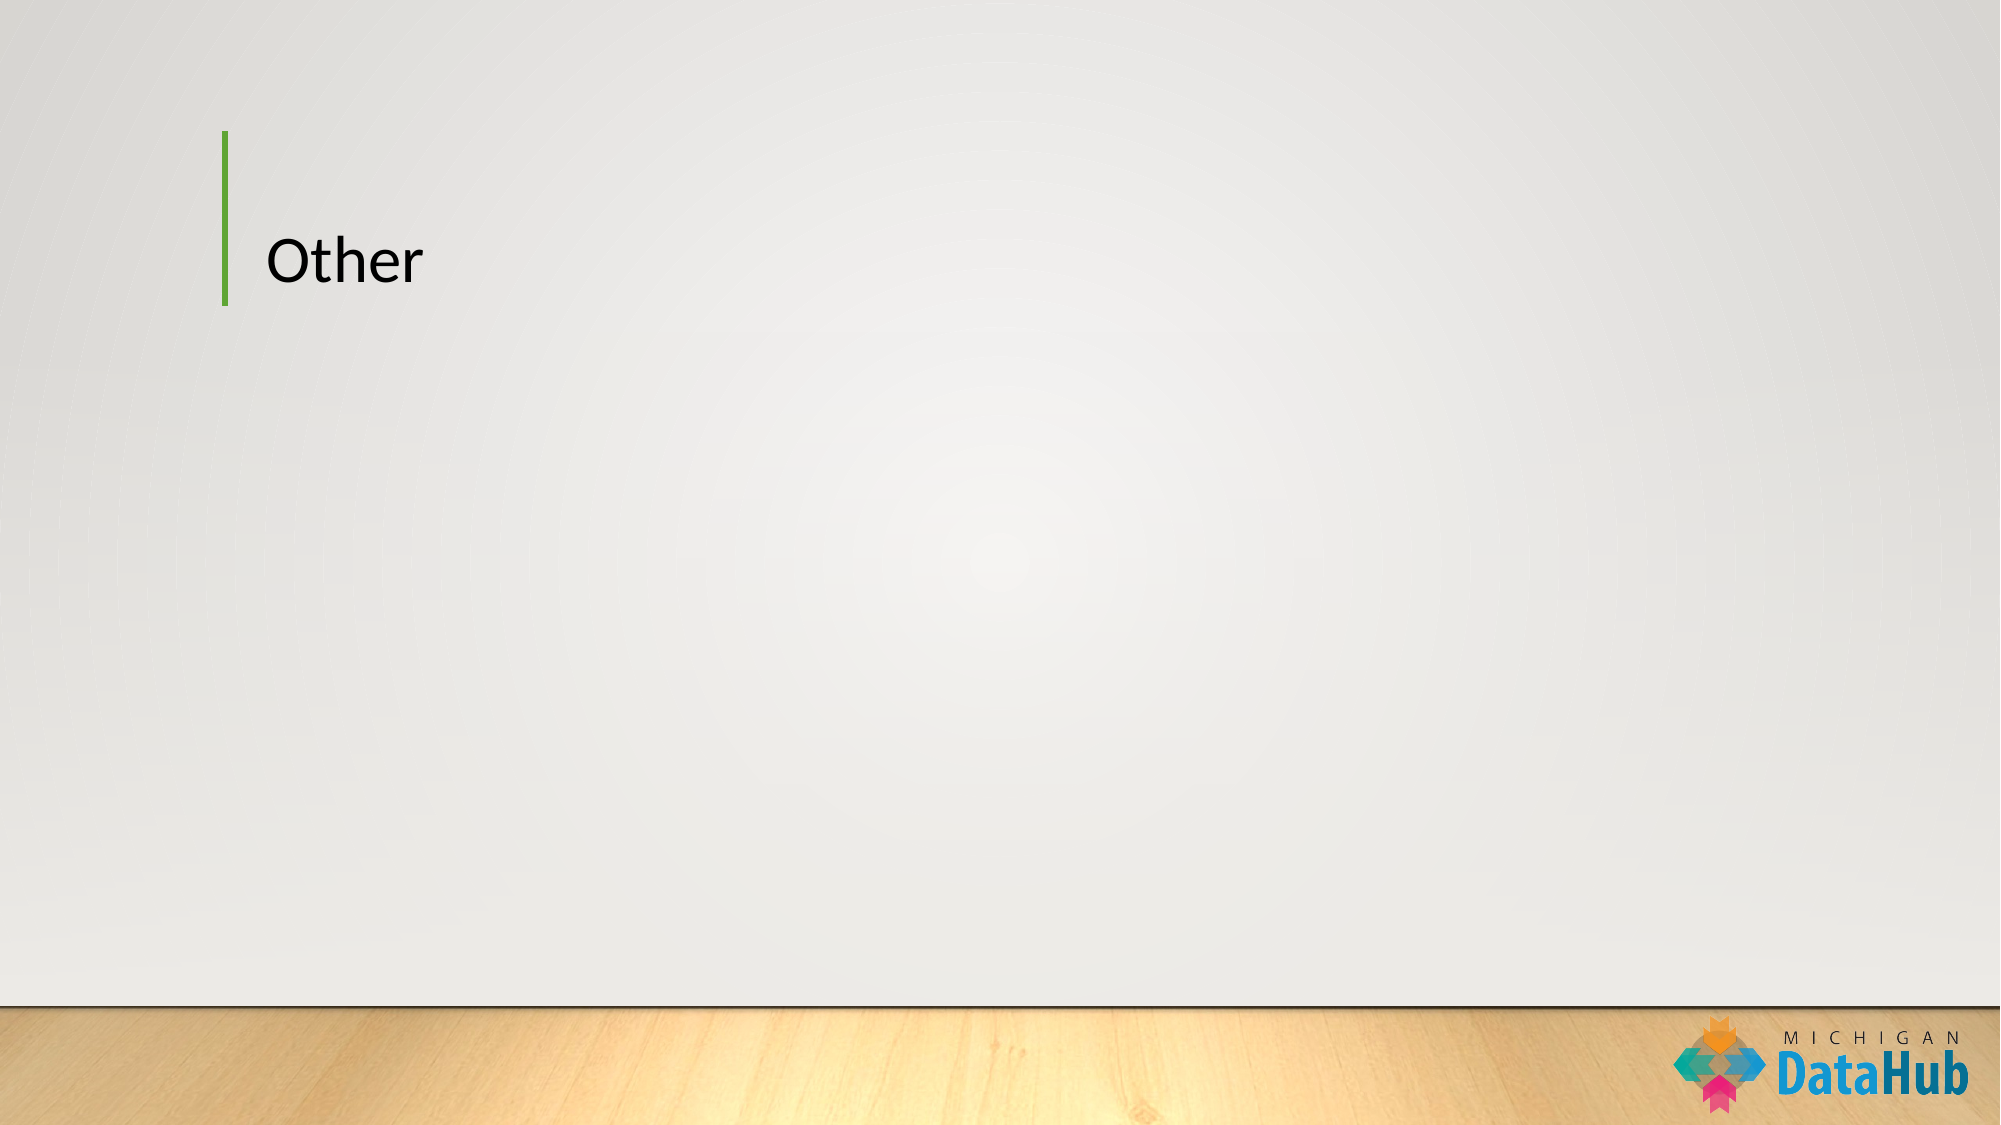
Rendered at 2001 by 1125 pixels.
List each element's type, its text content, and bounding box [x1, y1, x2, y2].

picture [0, 1006, 2000, 1125]
title Other [251, 131, 1814, 305]
